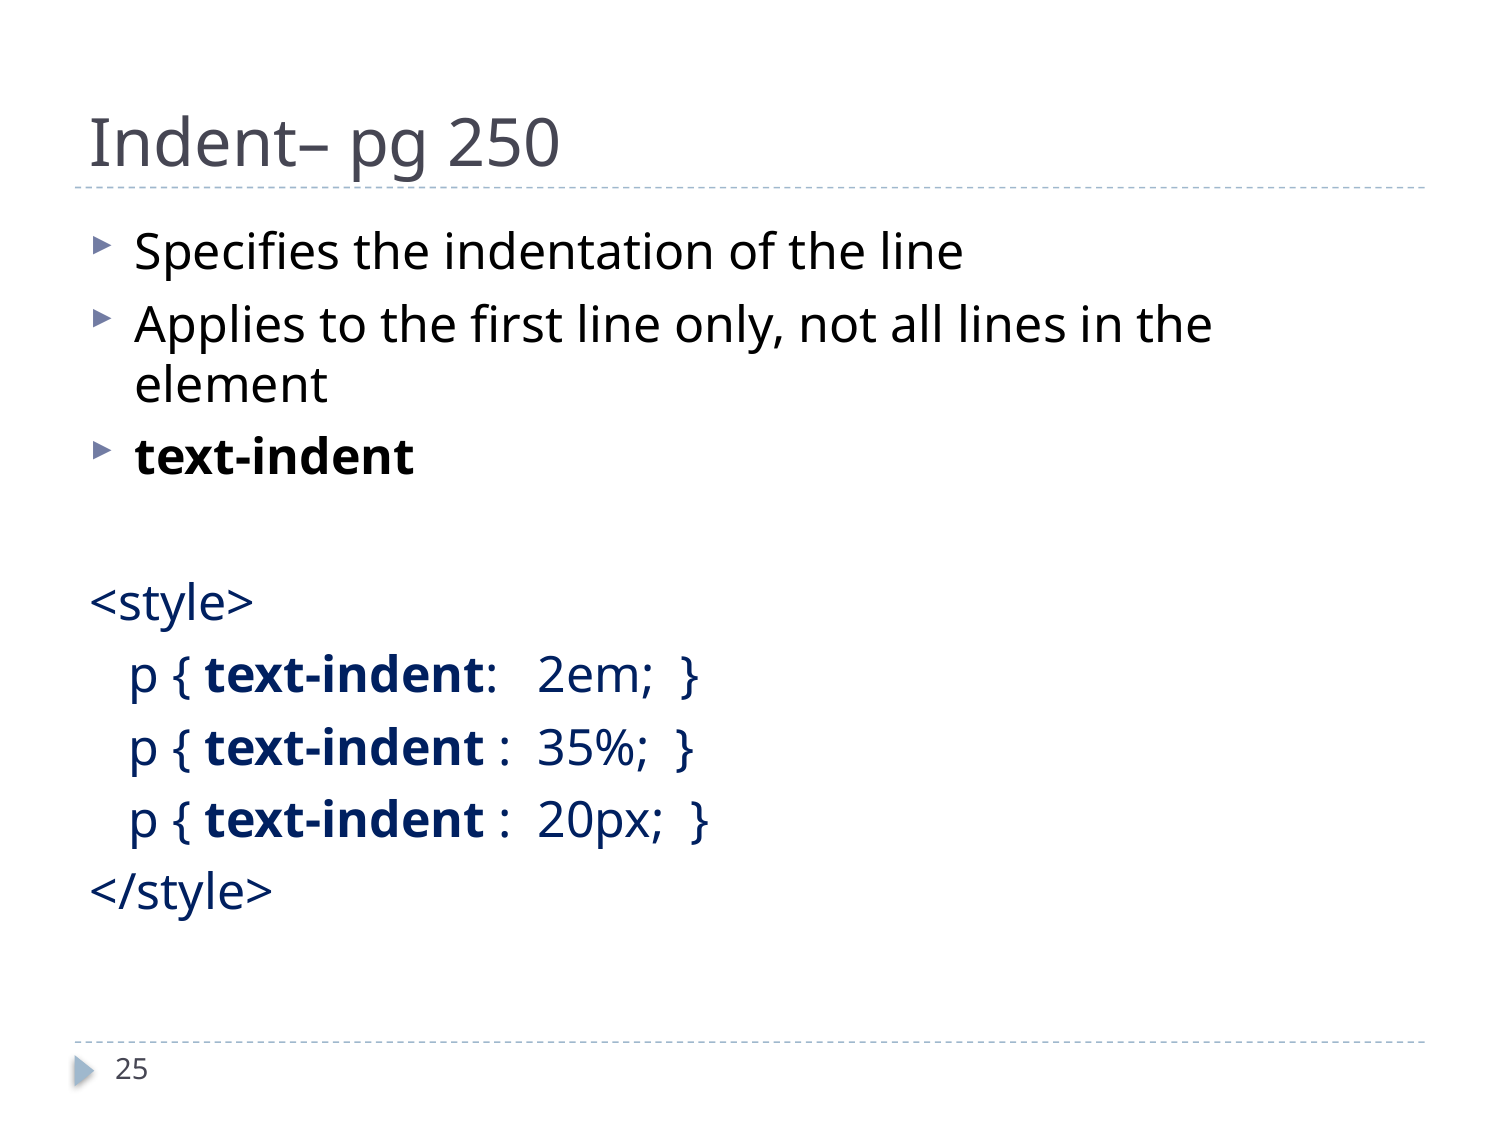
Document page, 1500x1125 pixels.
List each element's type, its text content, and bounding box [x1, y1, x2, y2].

list Specifies the indentation of the line Applies to the first line only, not all lines in the element text-indent <style> p { text-indent: 2em; } p { text-indent : 35%; } p { text-indent : 20px; } </style> [75, 212, 1425, 1113]
title Indent– pg 250 [75, 24, 1425, 188]
